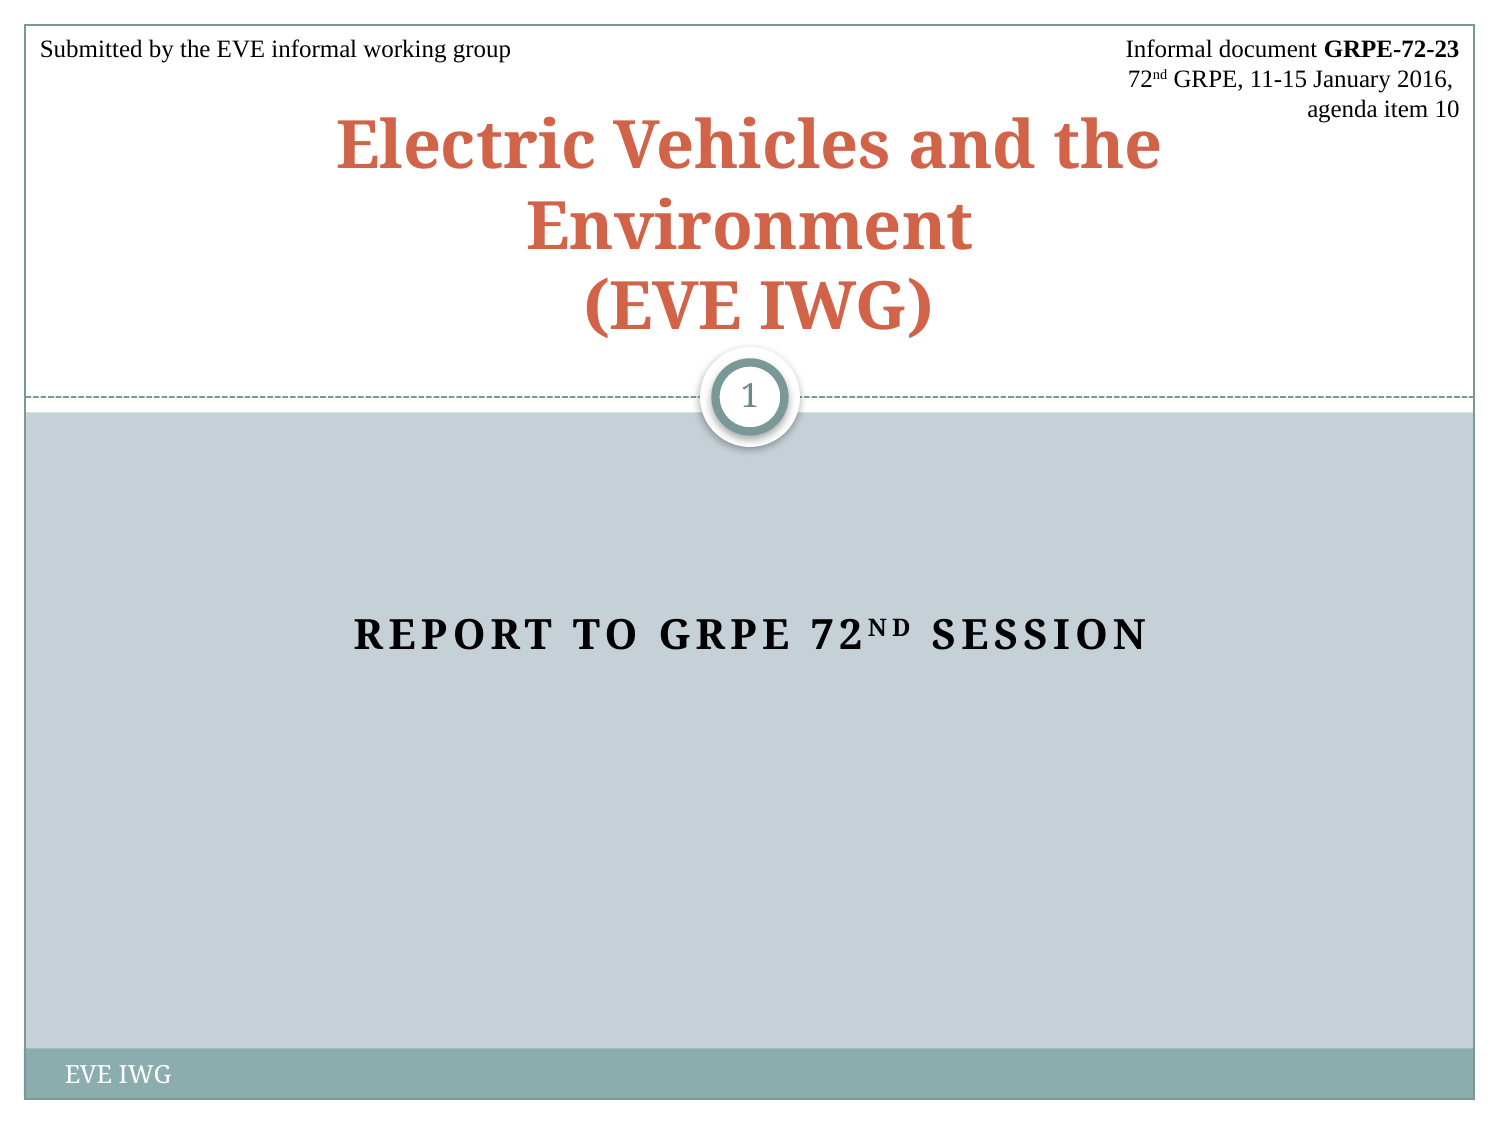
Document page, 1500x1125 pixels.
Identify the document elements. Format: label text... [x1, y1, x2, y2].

slide_number 1 [712, 360, 788, 434]
text_box Submitted by the EVE informal working group [24, 24, 575, 70]
subtitle Report to GRPE 72nd Session [225, 600, 1275, 888]
title Electric Vehicles and the Environment (EVE IWG) [112, 62, 1388, 350]
footer EVE IWG [50, 1051, 638, 1112]
text_box Informal document GRPE-72-23 72nd GRPE, 11-15 January 2016, agenda item 10 [922, 24, 1475, 130]
